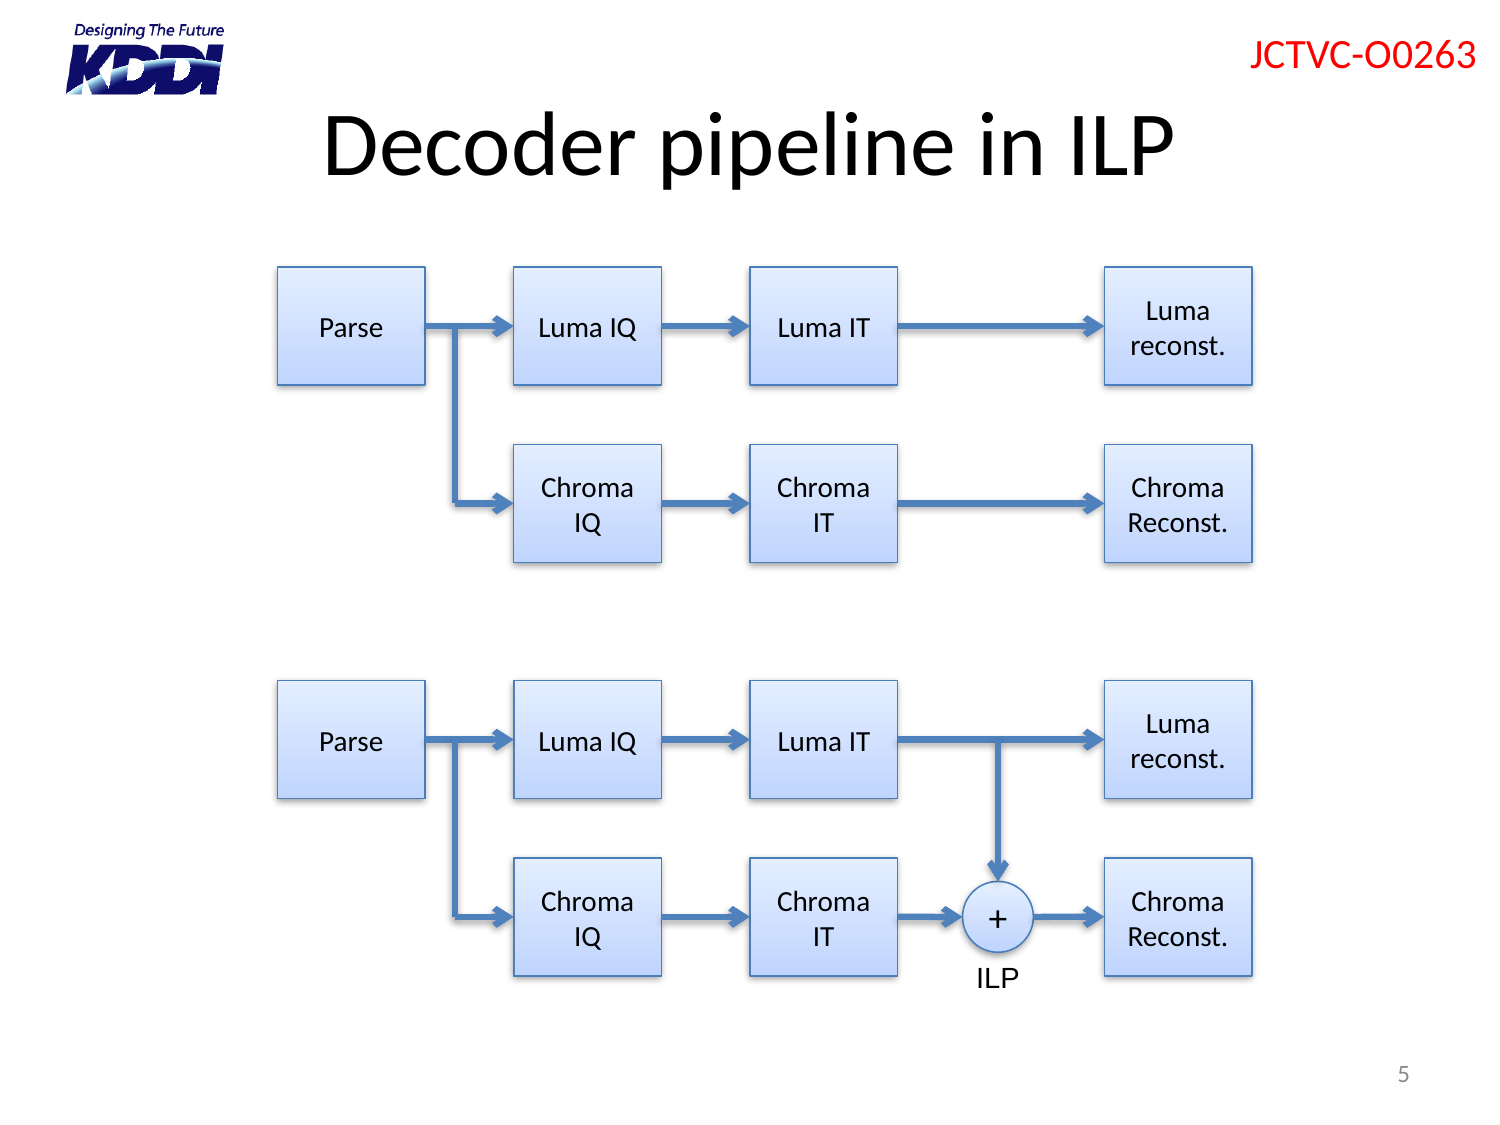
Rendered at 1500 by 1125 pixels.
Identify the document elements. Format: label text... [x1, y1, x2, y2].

title Decoder pipeline in ILP [74, 44, 1426, 233]
text_box Luma IT [749, 680, 898, 799]
slide_number 5 [1074, 1042, 1425, 1103]
text_box Luma reconst. [1104, 680, 1253, 799]
text_box ILP [927, 952, 1069, 1002]
text_box + [961, 881, 1034, 952]
text_box Parse [277, 266, 426, 386]
text_box Chroma IQ [513, 444, 662, 563]
text_box Chroma IT [749, 857, 898, 977]
text_box Luma IQ [513, 266, 662, 386]
text_box Luma reconst. [1104, 266, 1253, 386]
picture [61, 18, 236, 100]
text_box Parse [277, 680, 426, 799]
text_box Luma IT [749, 266, 898, 386]
text_box Chroma Reconst. [1104, 444, 1253, 563]
text_box Chroma IQ [513, 857, 662, 977]
text_box Chroma IT [749, 444, 898, 563]
text_box Chroma Reconst. [1104, 857, 1253, 977]
text_box Luma IQ [513, 680, 662, 799]
